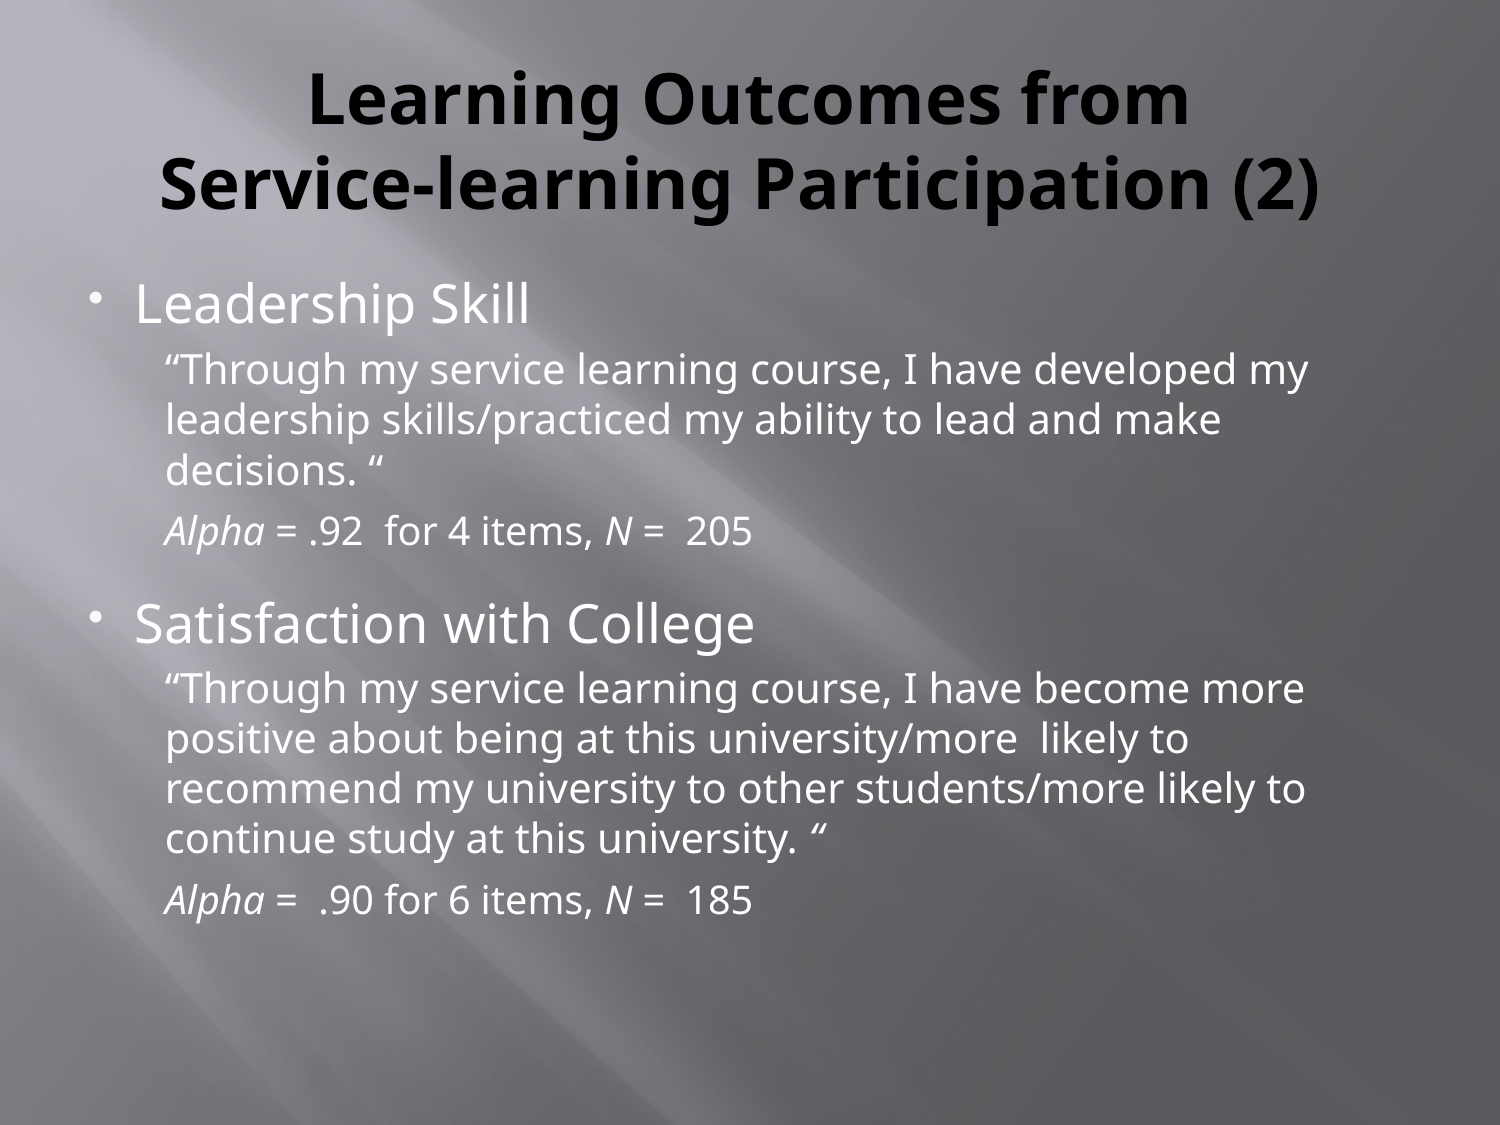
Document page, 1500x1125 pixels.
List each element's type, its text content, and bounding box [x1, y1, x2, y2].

title Learning Outcomes from Service-learning Participation (2) [75, 45, 1425, 233]
list Leadership Skill “Through my service learning course, I have developed my leadership skills/practiced my ability to lead and make decisions. “ Alpha = .92 for 4 items, N = 205 Satisfaction with College “Through my service learning course, I have become more positive about being at this university/more likely to recommend my university to other students/more likely to continue study at this university. “ Alpha = .90 for 6 items, N = 185 [75, 262, 1425, 1035]
